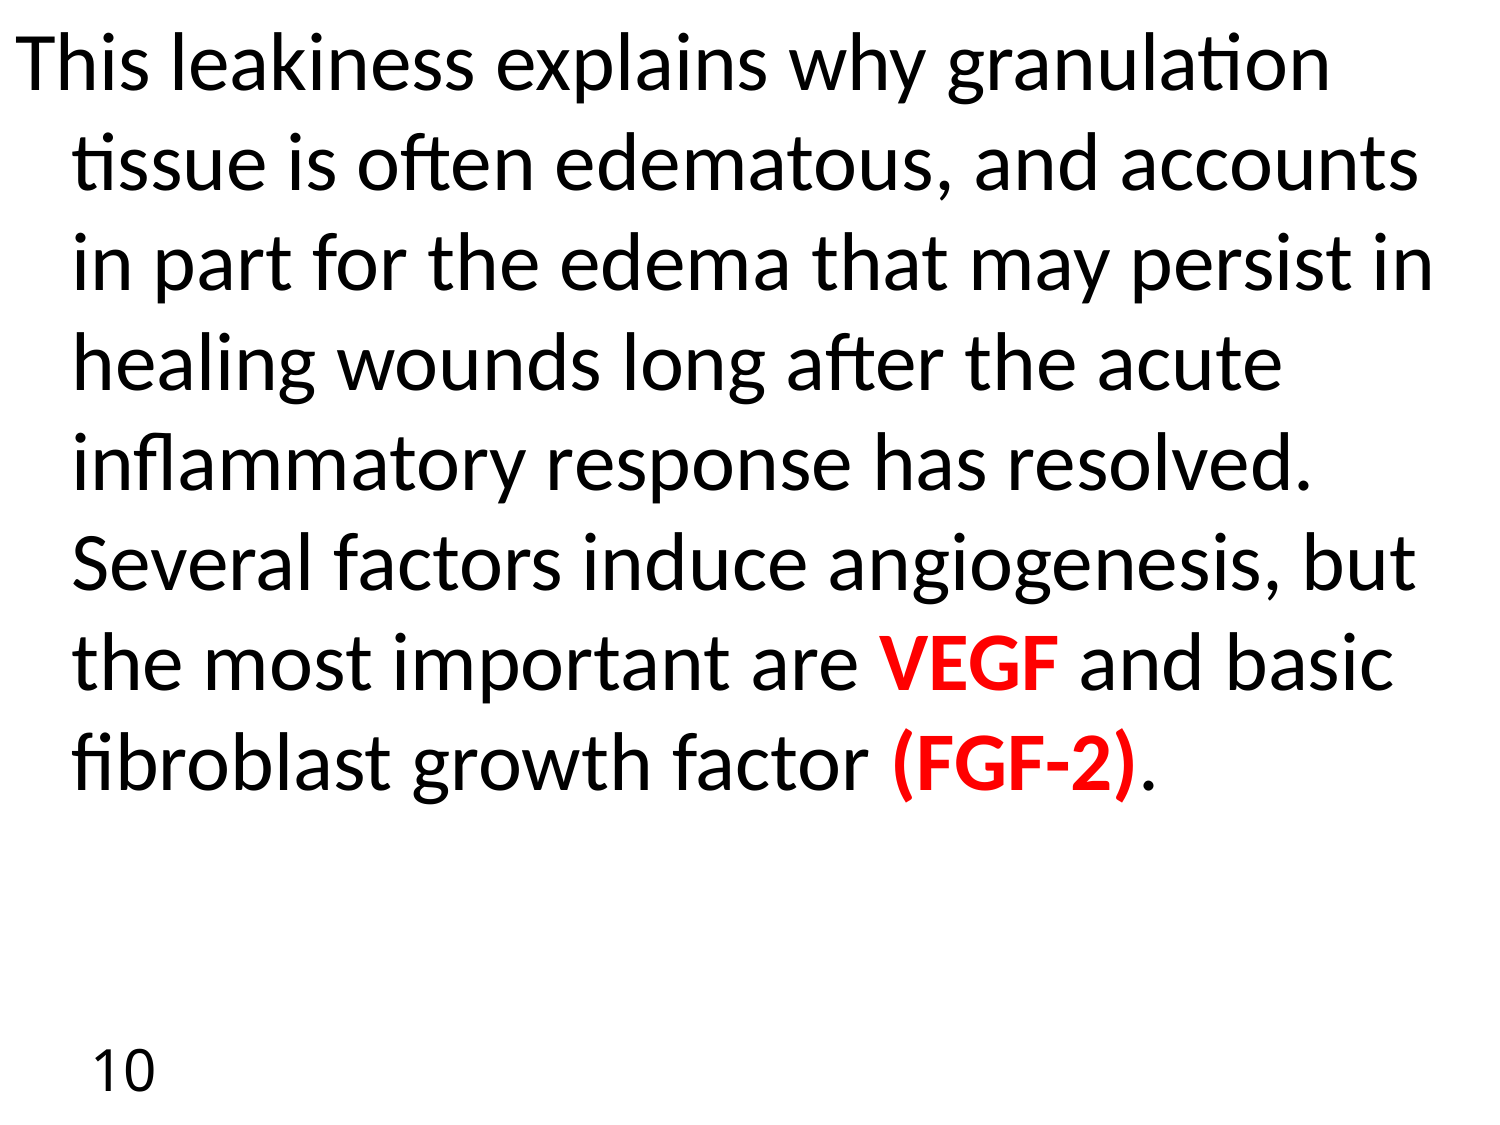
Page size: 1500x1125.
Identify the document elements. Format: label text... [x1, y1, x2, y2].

slide_number 10 [75, 1042, 425, 1103]
list This leakiness explains why granulation tissue is often edematous, and accounts in part for the edema that may persist in healing wounds long after the acute inflammatory response has resolved. Several factors induce angiogenesis, but the most important are VEGF and basic fibroblast growth factor (FGF-2). [0, 0, 1500, 1125]
